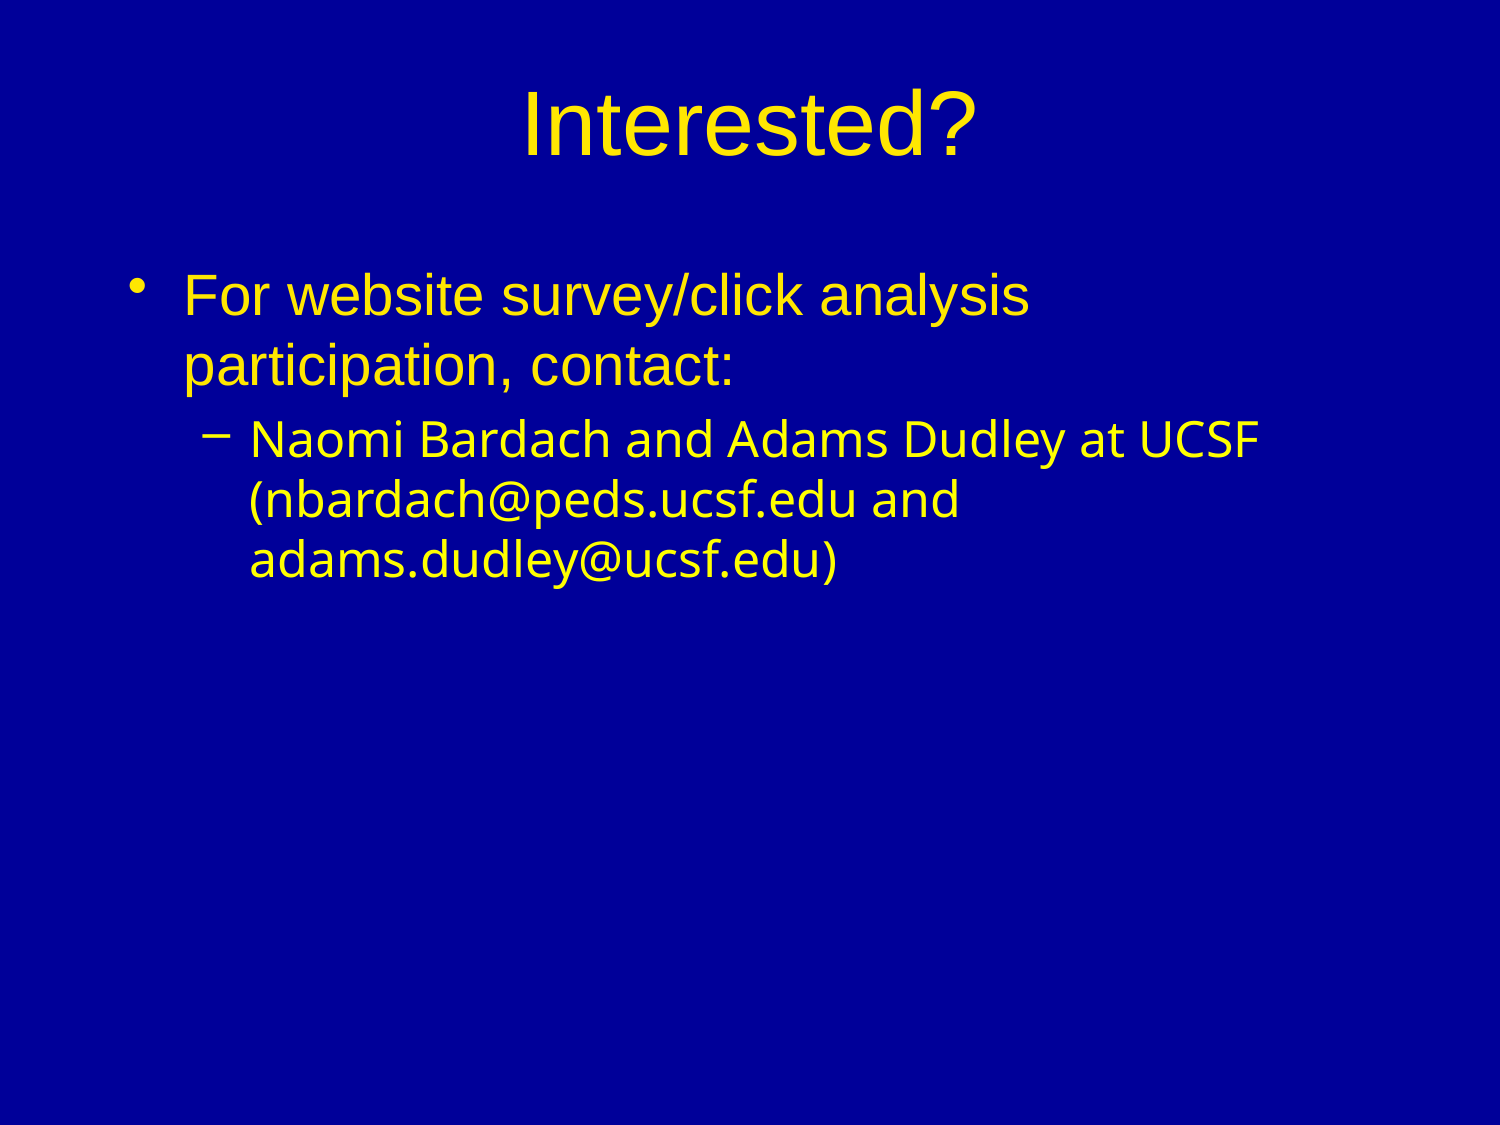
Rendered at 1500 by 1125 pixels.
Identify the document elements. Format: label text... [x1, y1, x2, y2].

list For website survey/click analysis participation, contact: Naomi Bardach and Adams Dudley at UCSF (nbardach@peds.ucsf.edu and adams.dudley@ucsf.edu) [112, 249, 1388, 926]
title Interested? [112, 24, 1388, 213]
